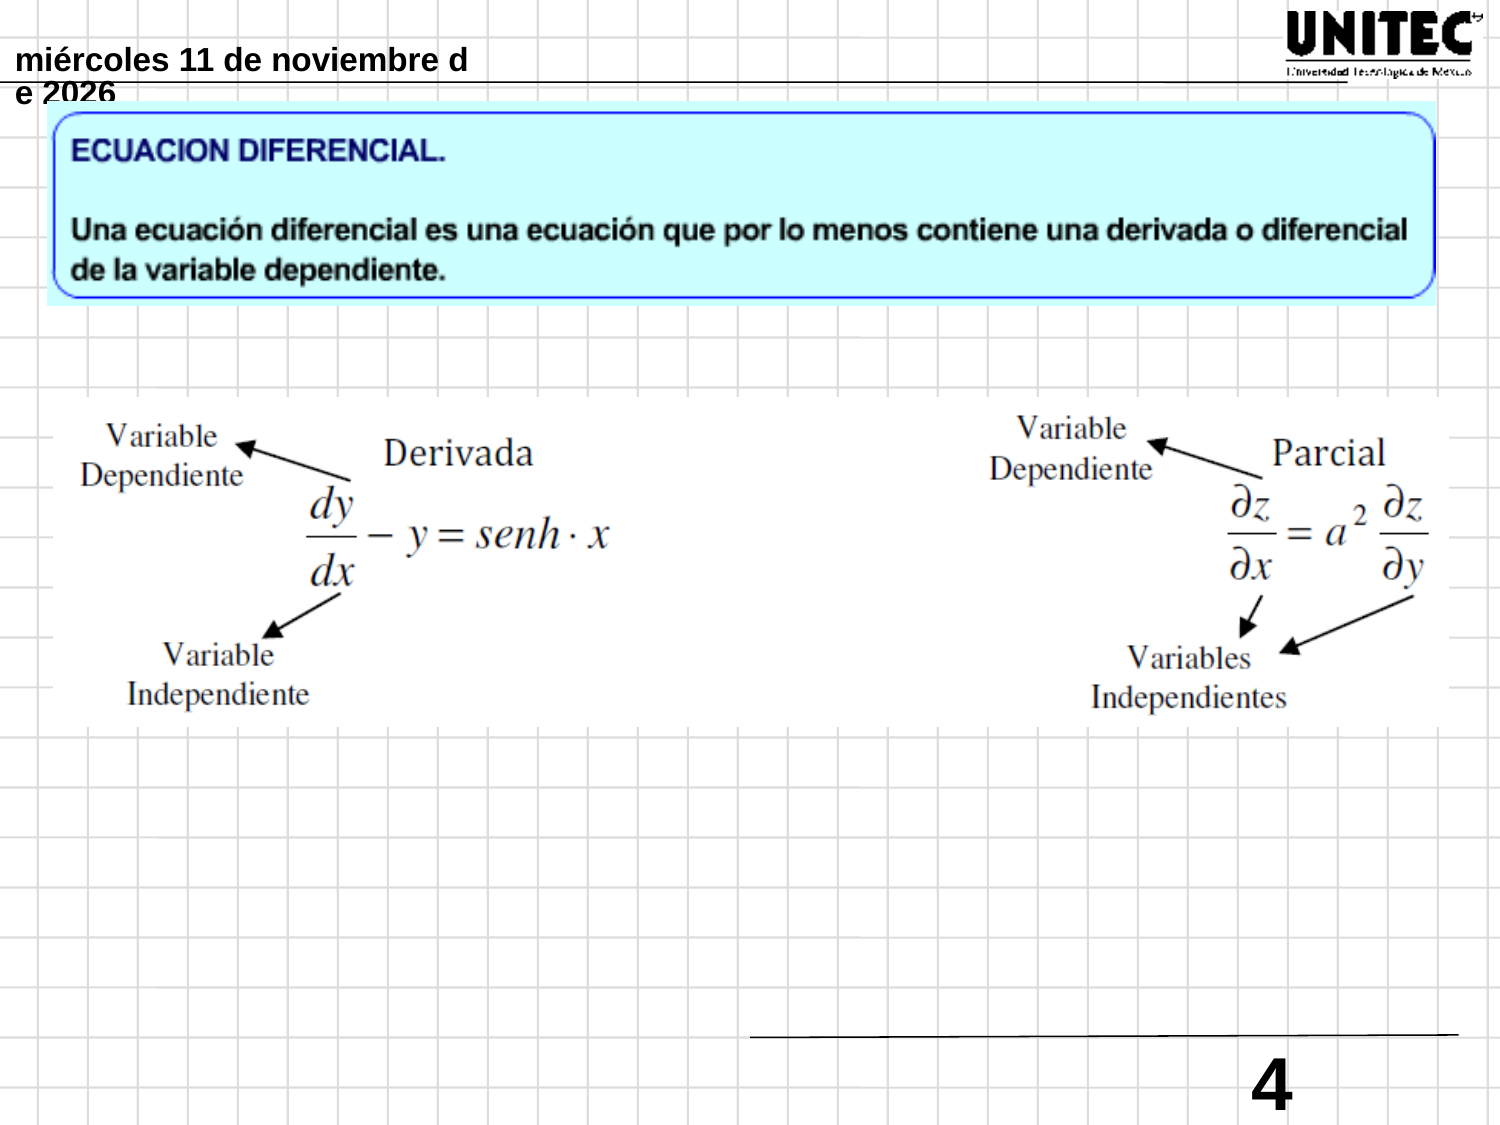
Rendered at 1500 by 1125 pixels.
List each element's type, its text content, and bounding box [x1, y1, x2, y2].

picture [52, 396, 1449, 728]
slide_number 4 [1199, 1013, 1452, 1109]
picture [1283, 11, 1483, 79]
picture [46, 101, 1436, 306]
slide_number lunes, 23 de enero de 2012 [0, 31, 491, 110]
